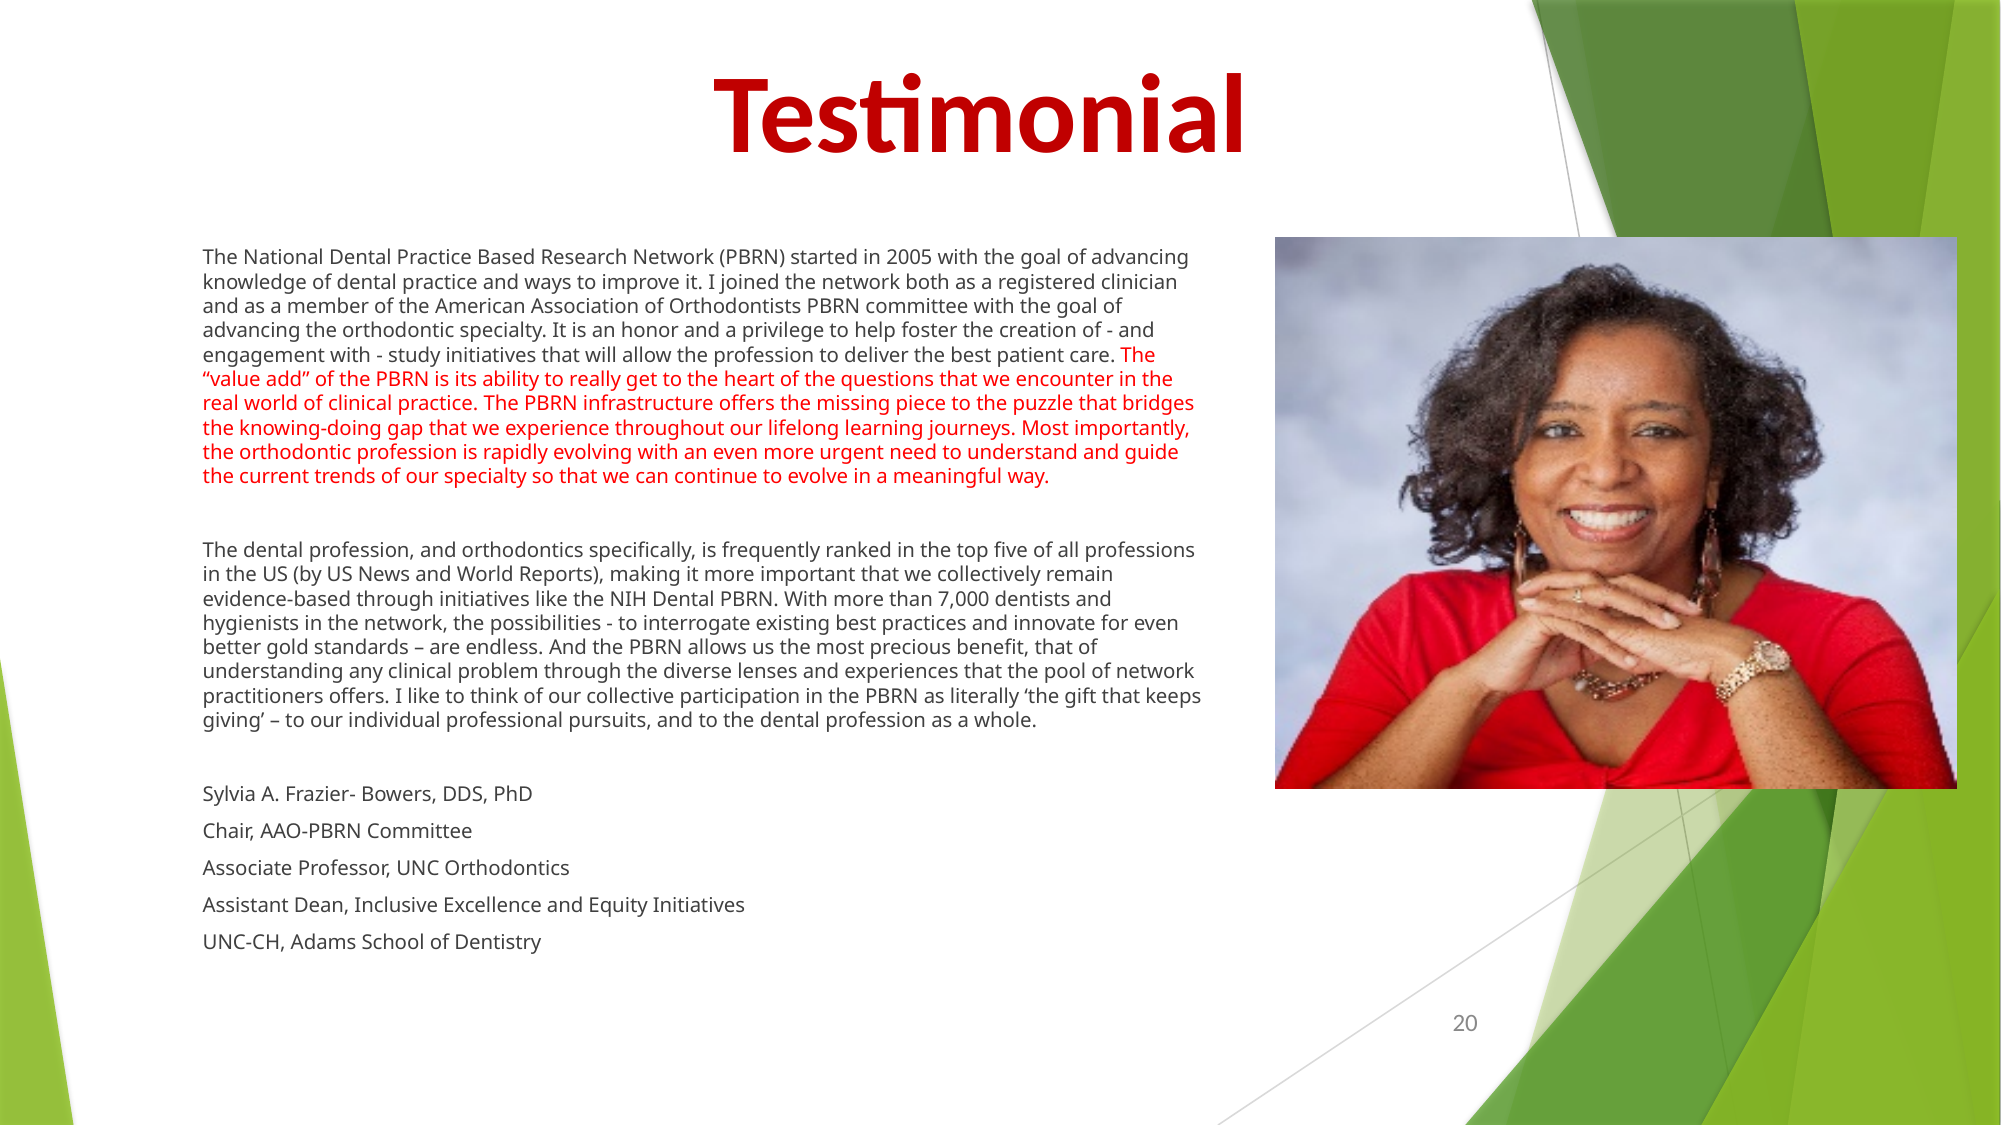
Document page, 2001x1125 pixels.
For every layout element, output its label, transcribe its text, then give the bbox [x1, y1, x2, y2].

slide_number 20 [1409, 991, 1522, 1051]
picture [1274, 236, 1958, 790]
title Testimonial [305, 32, 1656, 188]
list The National Dental Practice Based Research Network (PBRN) started in 2005 with the goal of advancing knowledge of dental practice and ways to improve it. I joined the network both as a registered clinician and as a member of the American Association of Orthodontists PBRN committee with the goal of advancing the orthodontic specialty. It is an honor and a privilege to help foster the creation of - and engagement with - study initiatives that will allow the profession to deliver the best patient care. The “value add” of the PBRN is its ability to really get to the heart of the questions that we encounter in the real world of clinical practice. The PBRN infrastructure offers the missing piece to the puzzle that bridges the knowing-doing gap that we experience throughout our lifelong learning journeys. Most importantly, the orthodontic profession is rapidly evolving with an even more urgent need to understand and guide the current trends of our specialty so that we can continue to evolve in a meaningful way. The dental profession, and orthodontics specifically, is frequently ranked in the top five of all professions in the US (by US News and World Reports), making it more important that we collectively remain evidence-based through initiatives like the NIH Dental PBRN. With more than 7,000 dentists and hygienists in the network, the possibilities - to interrogate existing best practices and innovate for even better gold standards – are endless. And the PBRN allows us the most precious benefit, that of understanding any clinical problem through the diverse lenses and experiences that the pool of network practitioners offers. I like to think of our collective participation in the PBRN as literally ‘the gift that keeps giving’ – to our individual professional pursuits, and to the dental profession as a whole. Sylvia A. Frazier- Bowers, DDS, PhD Chair, AAO-PBRN Committee Associate Professor, UNC Orthodontics Assistant Dean, Inclusive Excellence and Equity Initiatives UNC-CH, Adams School of Dentistry [114, 237, 1221, 980]
